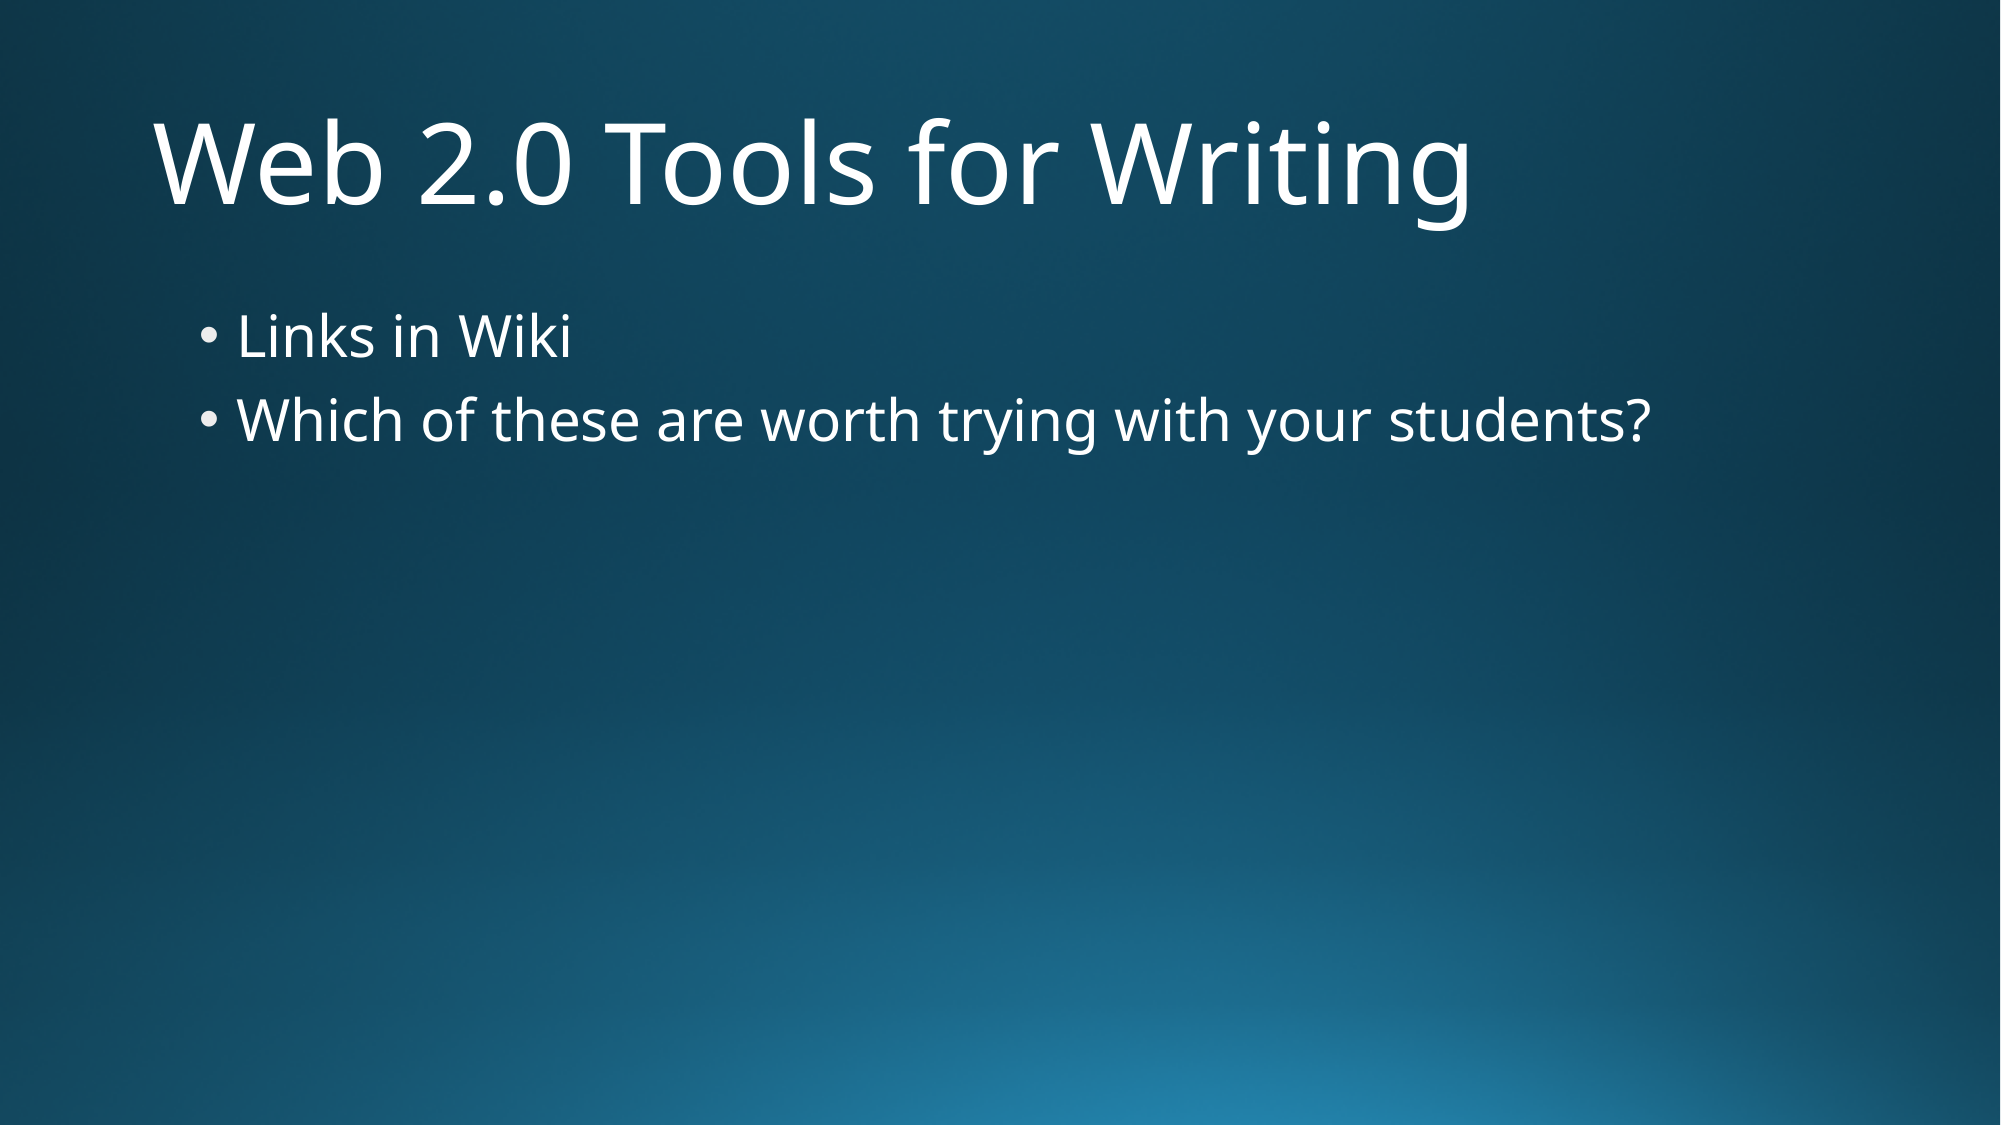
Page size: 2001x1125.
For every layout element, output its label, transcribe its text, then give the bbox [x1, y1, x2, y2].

picture [0, 0, 2001, 1125]
list Links in Wiki Which of these are worth trying with your students? [183, 299, 1863, 1014]
title Web 2.0 Tools for Writing [137, 59, 1863, 278]
